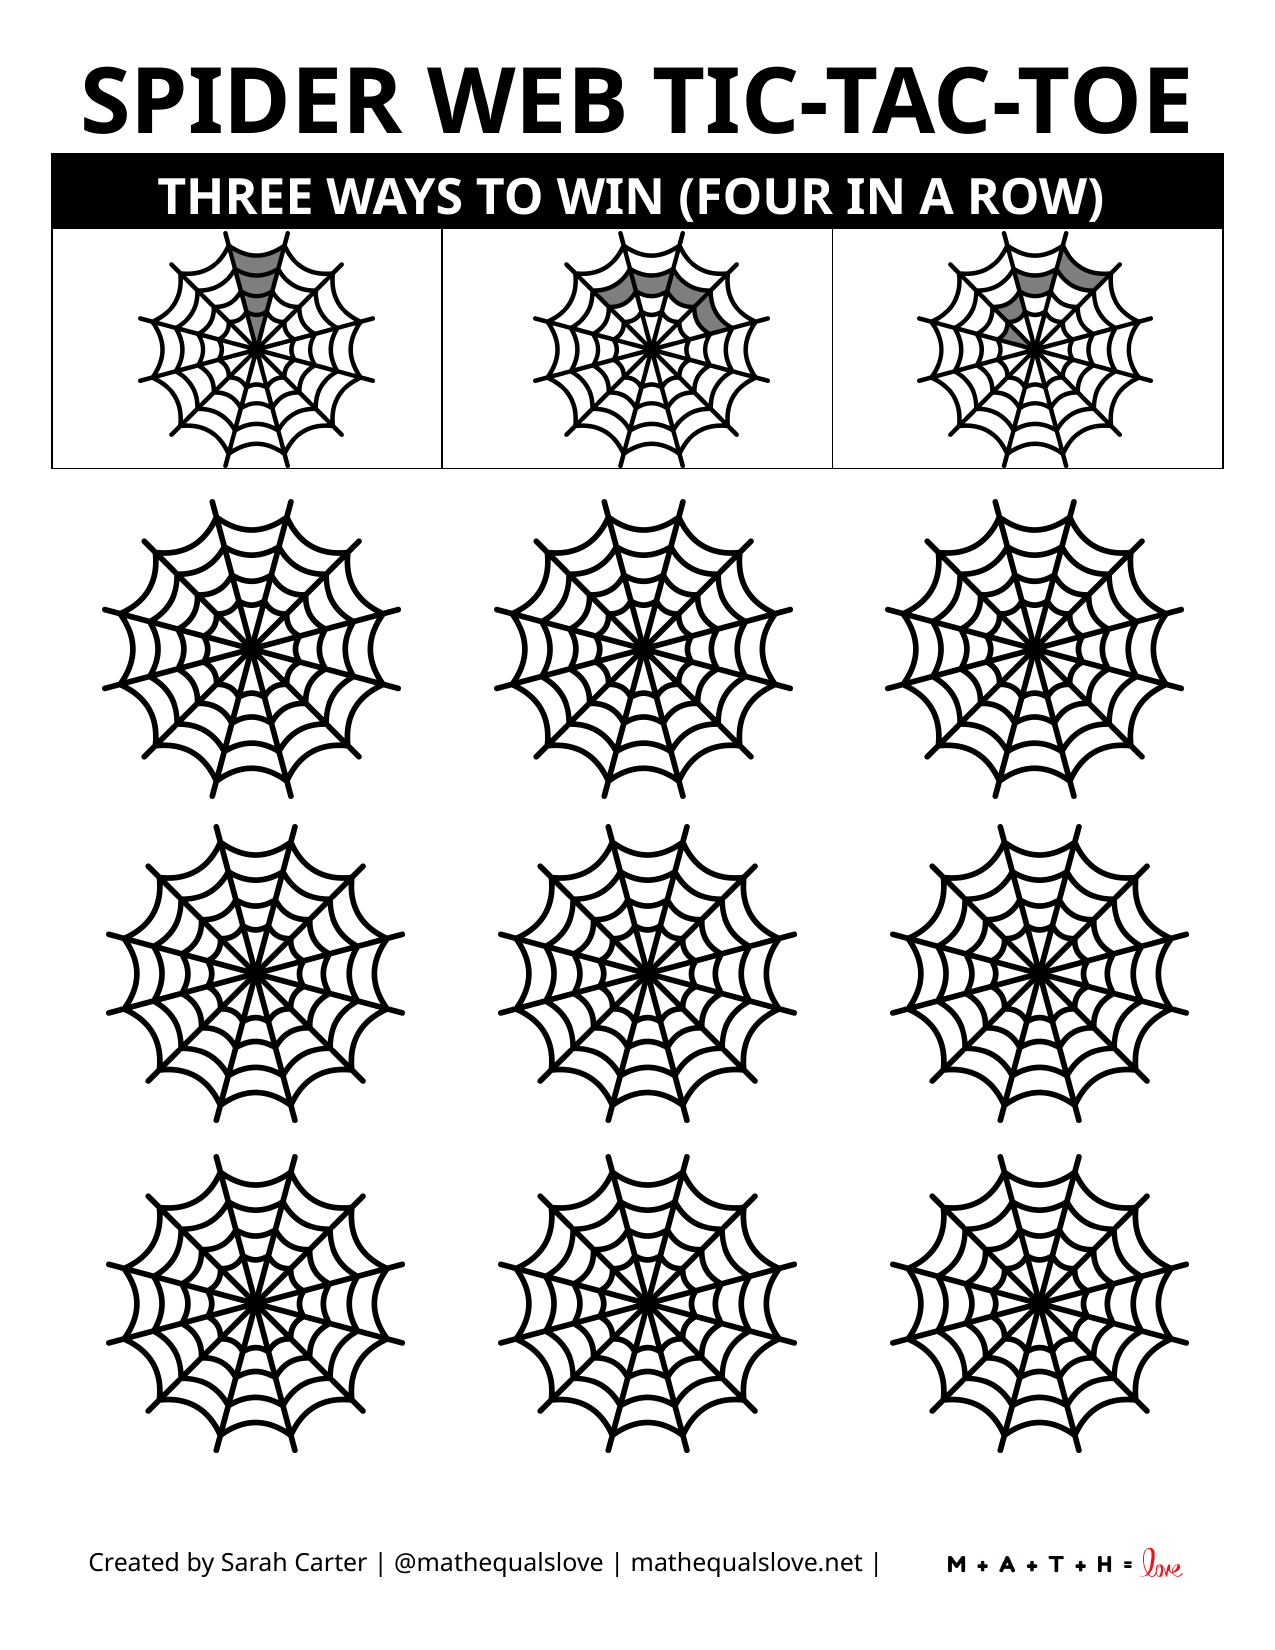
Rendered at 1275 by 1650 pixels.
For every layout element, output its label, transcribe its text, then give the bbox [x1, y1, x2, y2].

picture [497, 824, 797, 1124]
picture [916, 231, 1154, 468]
picture [885, 499, 1185, 799]
picture [497, 1153, 797, 1454]
picture [493, 499, 793, 799]
picture [105, 824, 405, 1124]
picture [889, 1153, 1189, 1454]
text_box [72, 1539, 1275, 1586]
picture [138, 231, 375, 468]
picture [101, 499, 401, 799]
table_cell [833, 229, 1222, 468]
table_cell [443, 229, 832, 468]
text_box SPIDER WEB TIC-TAC-TOE [0, 36, 1275, 154]
picture [105, 1153, 405, 1454]
table_header THREE WAYS TO WIN (FOUR IN A ROW) [53, 154, 1222, 228]
picture [889, 824, 1189, 1124]
table_cell [53, 229, 441, 468]
picture [532, 231, 770, 469]
